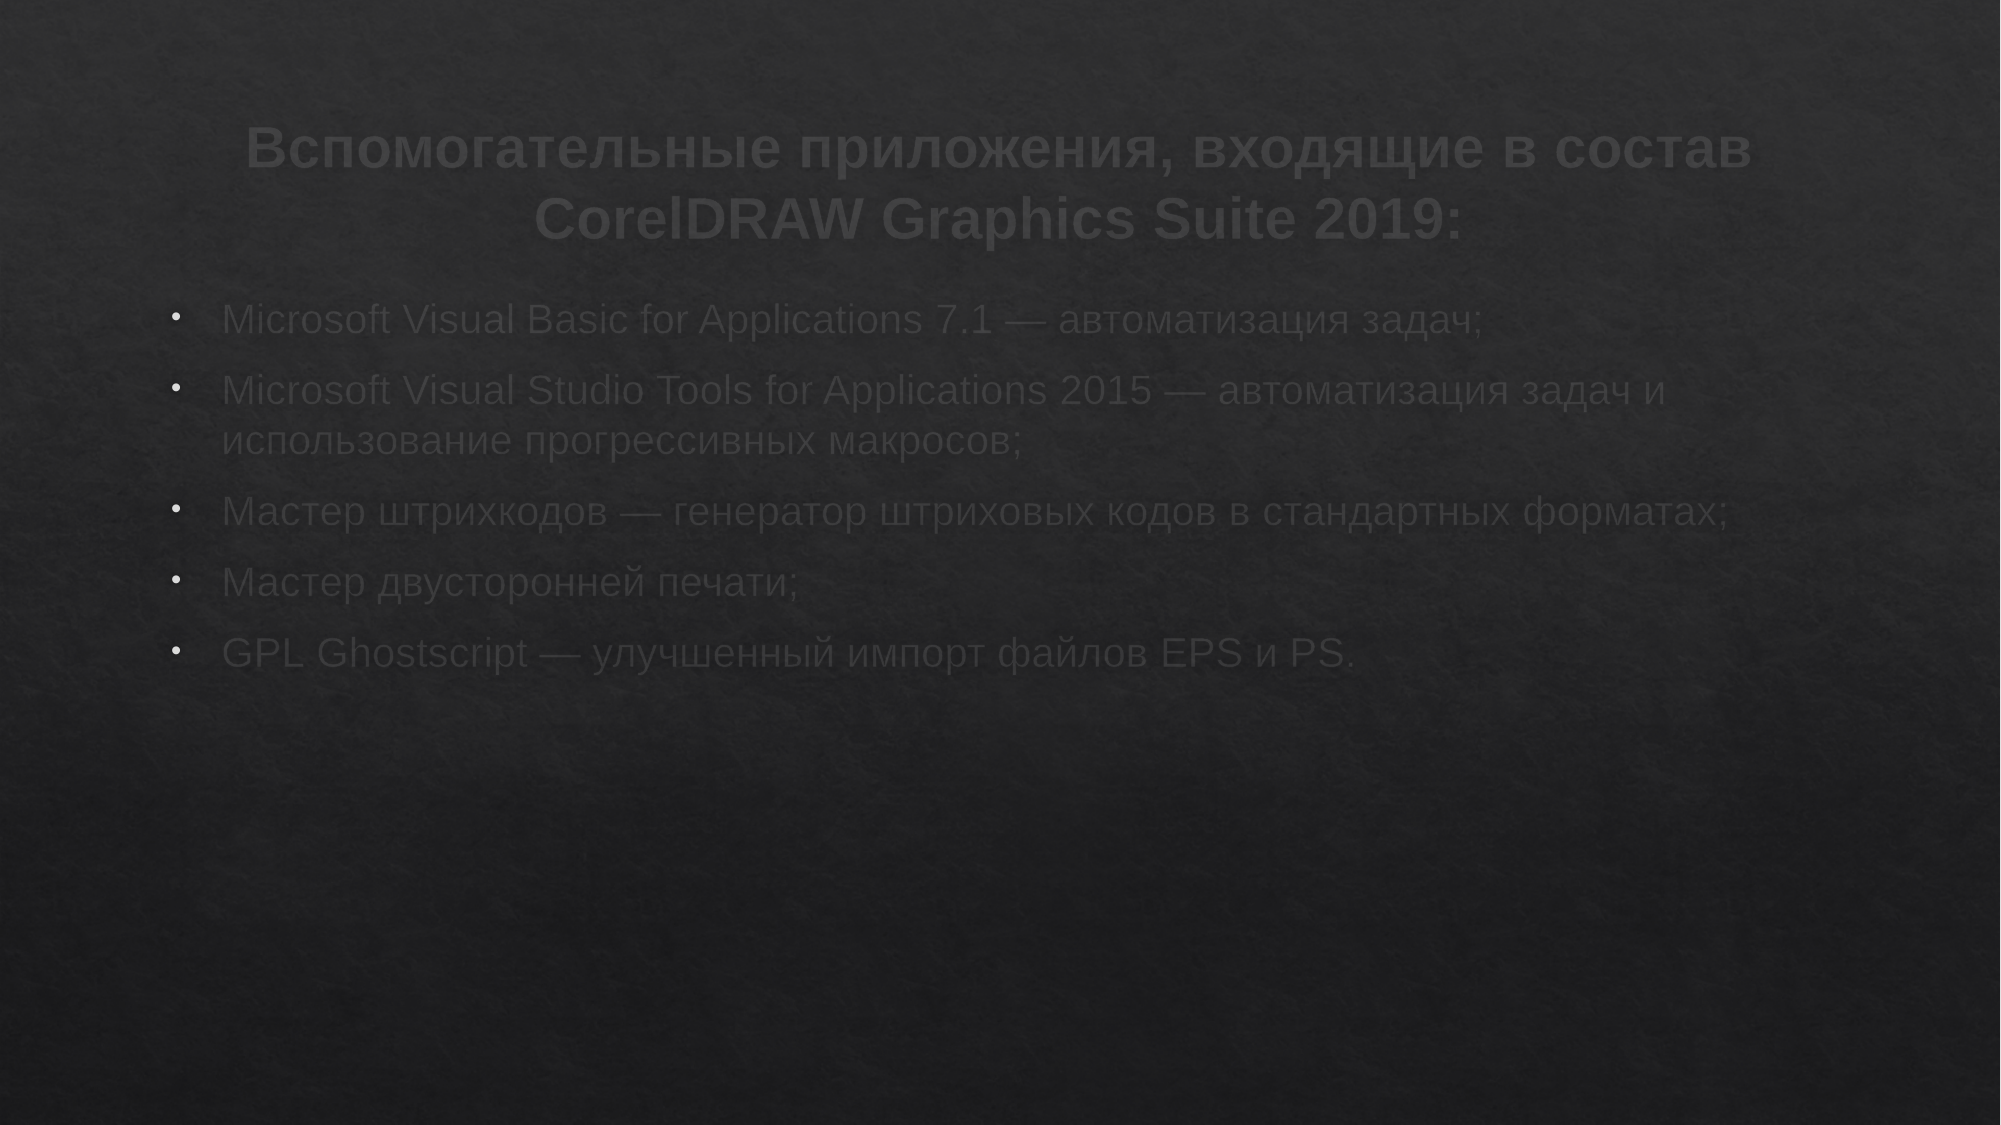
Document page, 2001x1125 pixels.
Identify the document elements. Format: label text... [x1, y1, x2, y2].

title Вспомогательные приложения, входящие в состав CorelDRAW Graphics Suite 2019: [149, 99, 1849, 260]
list Microsoft Visual Basic for Applications 7.1 — автоматизация задач; Microsoft Visual Studio Tools for Applications 2015 — автоматизация задач и использование прогрессивных макросов; Мастер штрихкодов — генератор штриховых кодов в стандартных форматах; Мастер двусторонней печати; GPL Ghostscript — улучшенный импорт файлов EPS и PS. [149, 284, 1849, 950]
